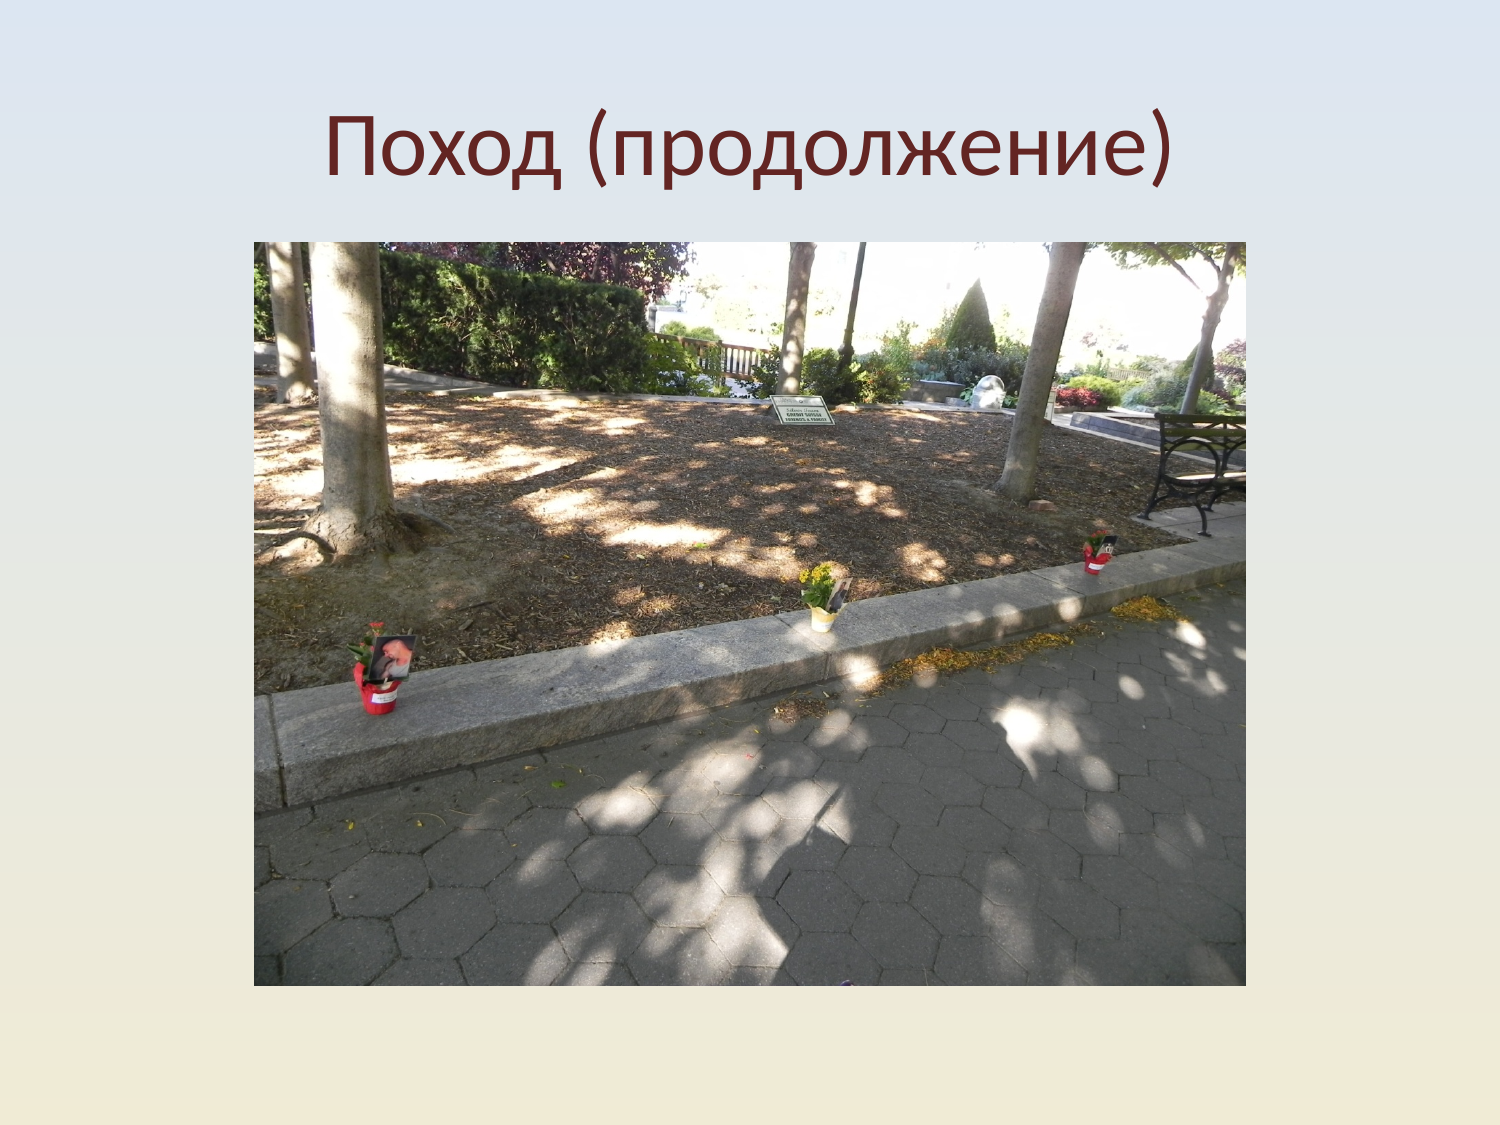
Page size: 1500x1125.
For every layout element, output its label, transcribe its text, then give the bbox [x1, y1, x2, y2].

title Поход (продолжение) [74, 44, 1426, 233]
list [254, 242, 1246, 986]
